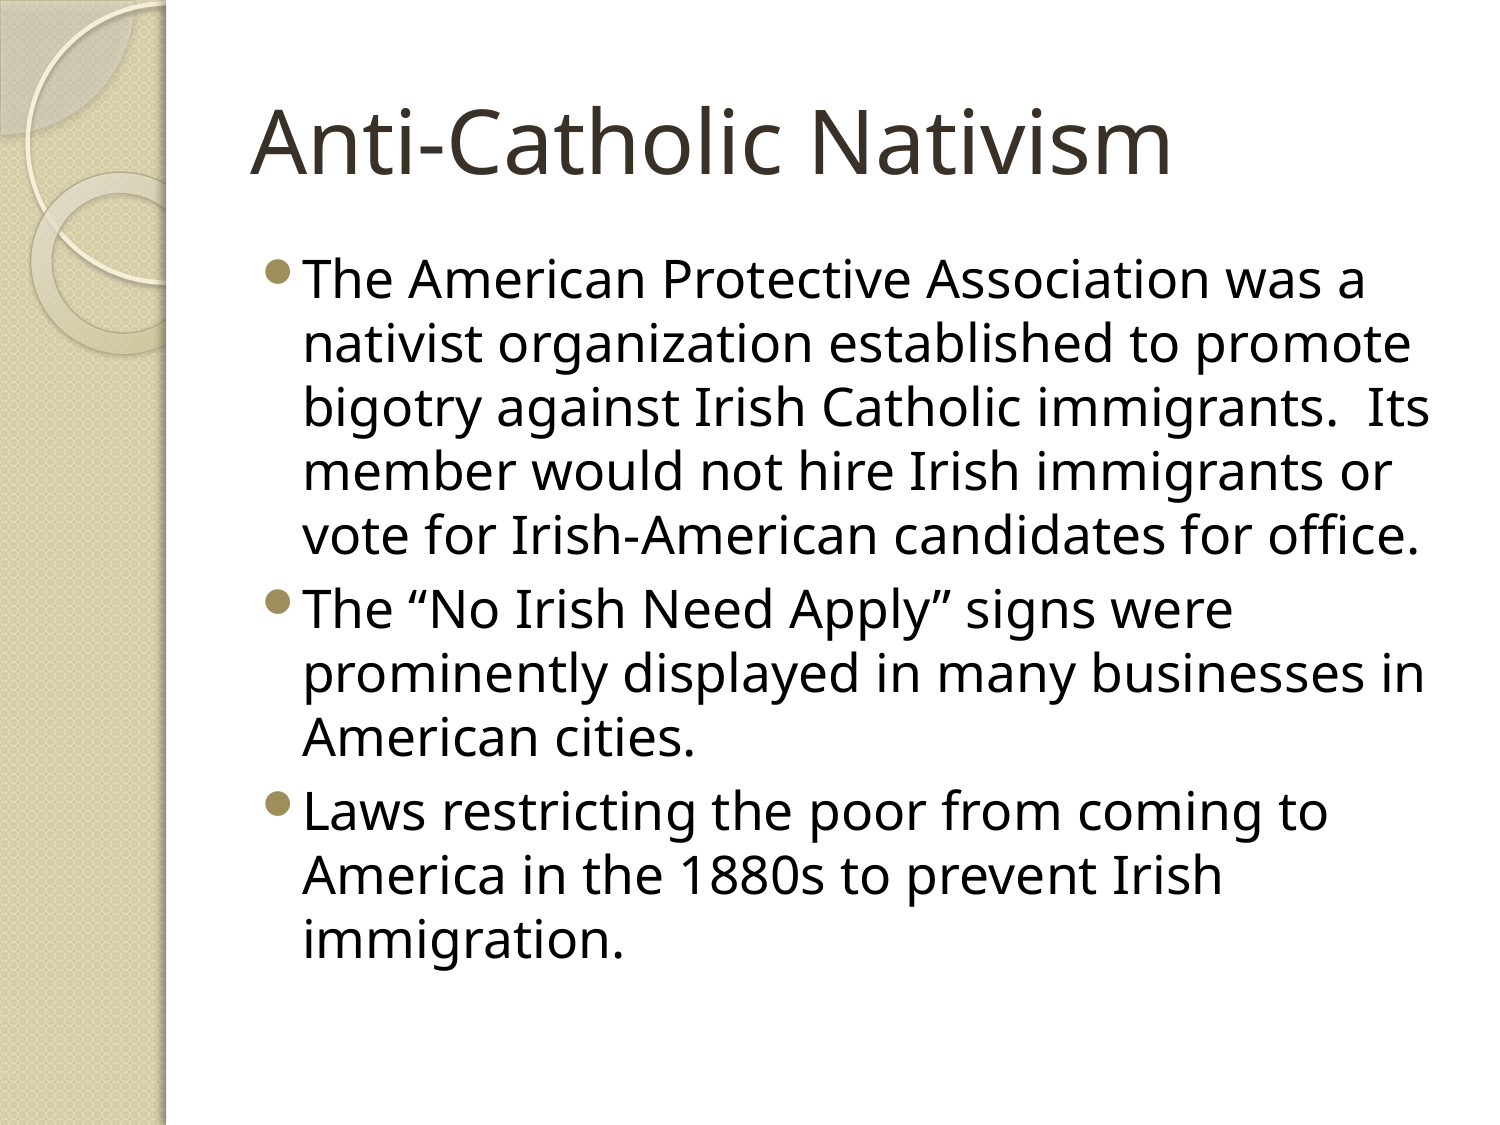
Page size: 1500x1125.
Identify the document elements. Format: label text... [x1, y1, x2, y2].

title Anti-Catholic Nativism [235, 45, 1466, 233]
list The American Protective Association was a nativist organization established to promote bigotry against Irish Catholic immigrants. Its member would not hire Irish immigrants or vote for Irish-American candidates for office. The “No Irish Need Apply” signs were prominently displayed in many businesses in American cities. Laws restricting the poor from coming to America in the 1880s to prevent Irish immigration. [235, 237, 1466, 1025]
